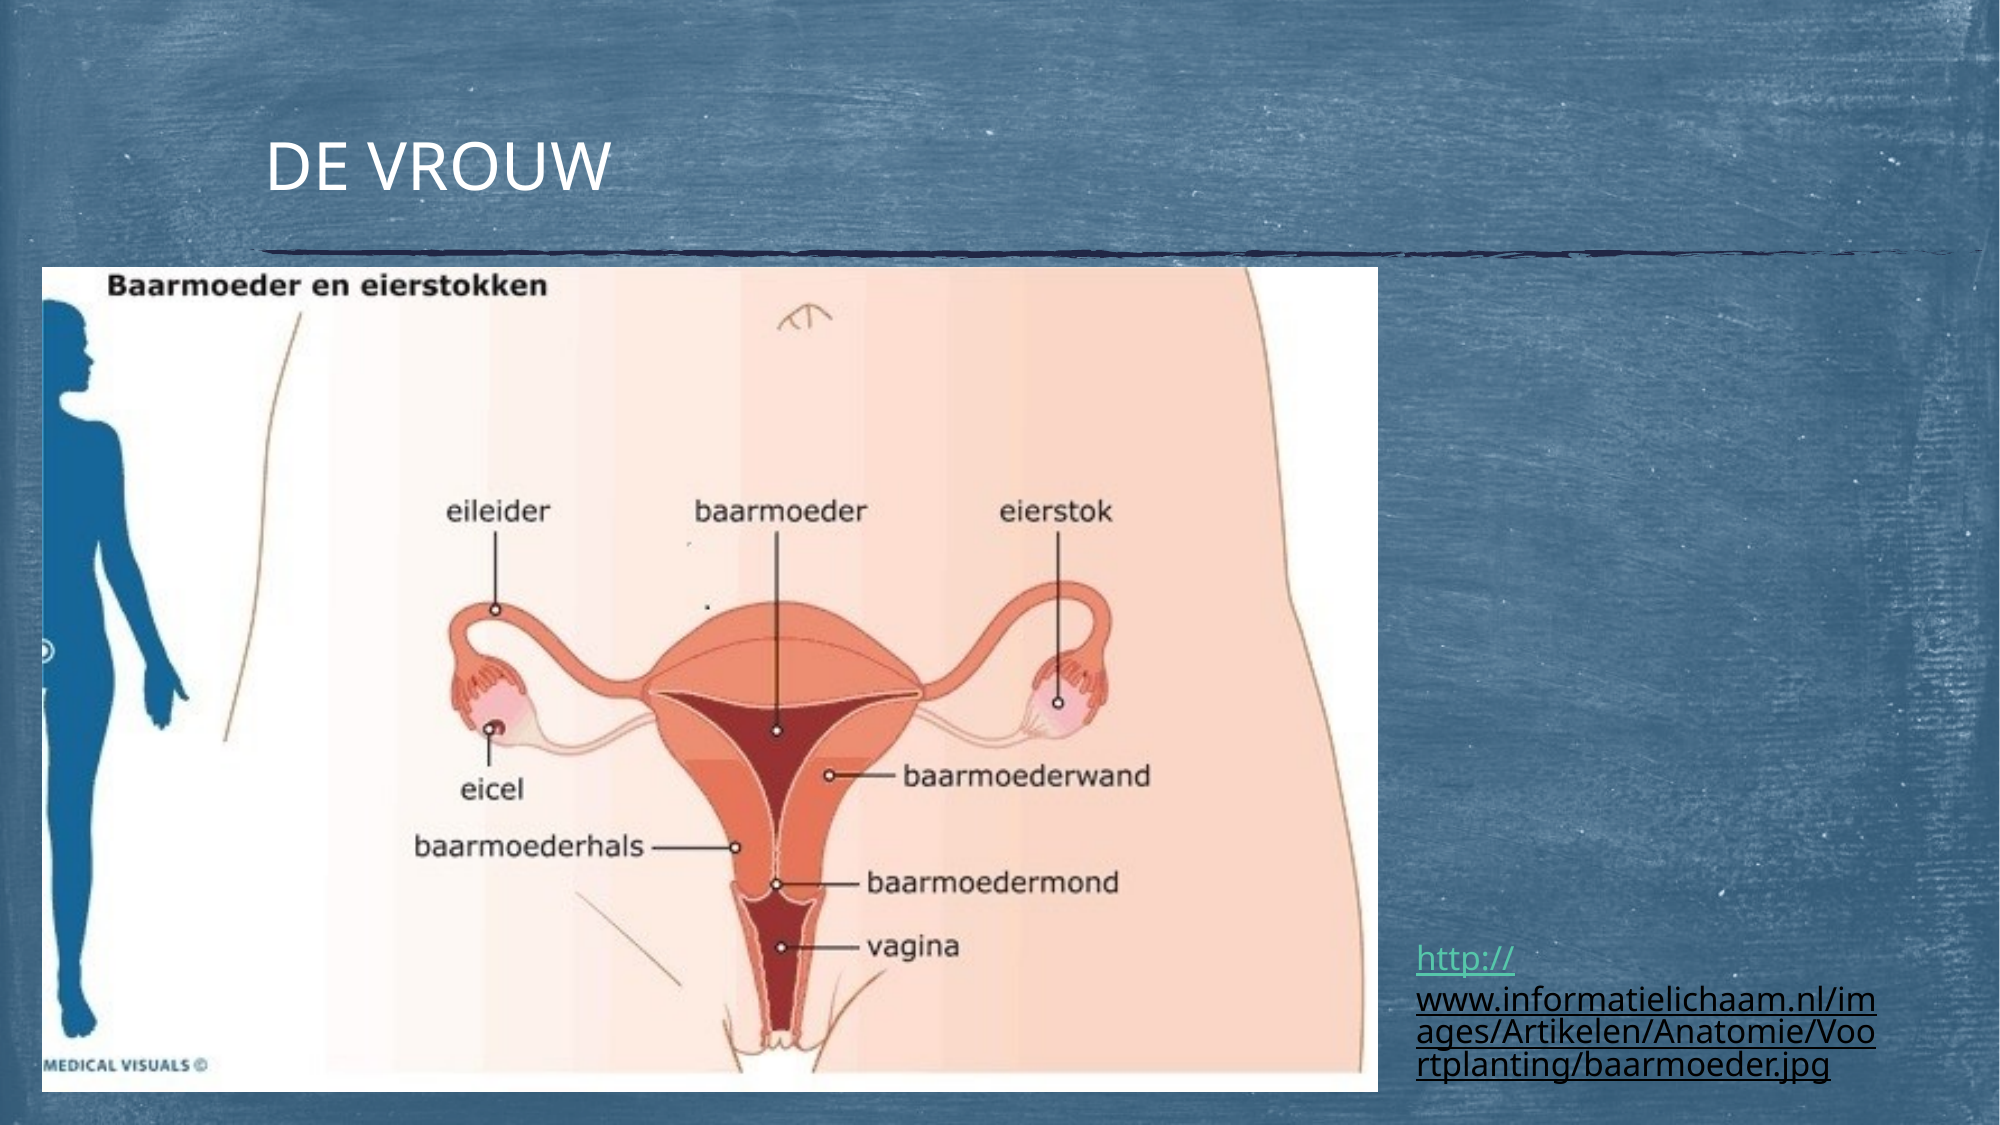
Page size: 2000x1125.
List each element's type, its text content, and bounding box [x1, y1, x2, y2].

text_box http://www.informatielichaam.nl/images/Artikelen/Anatomie/Voortplanting/baarmoeder.jpg [1401, 930, 1898, 1063]
title DE VROUW [249, 45, 1750, 213]
picture [42, 267, 1378, 1092]
